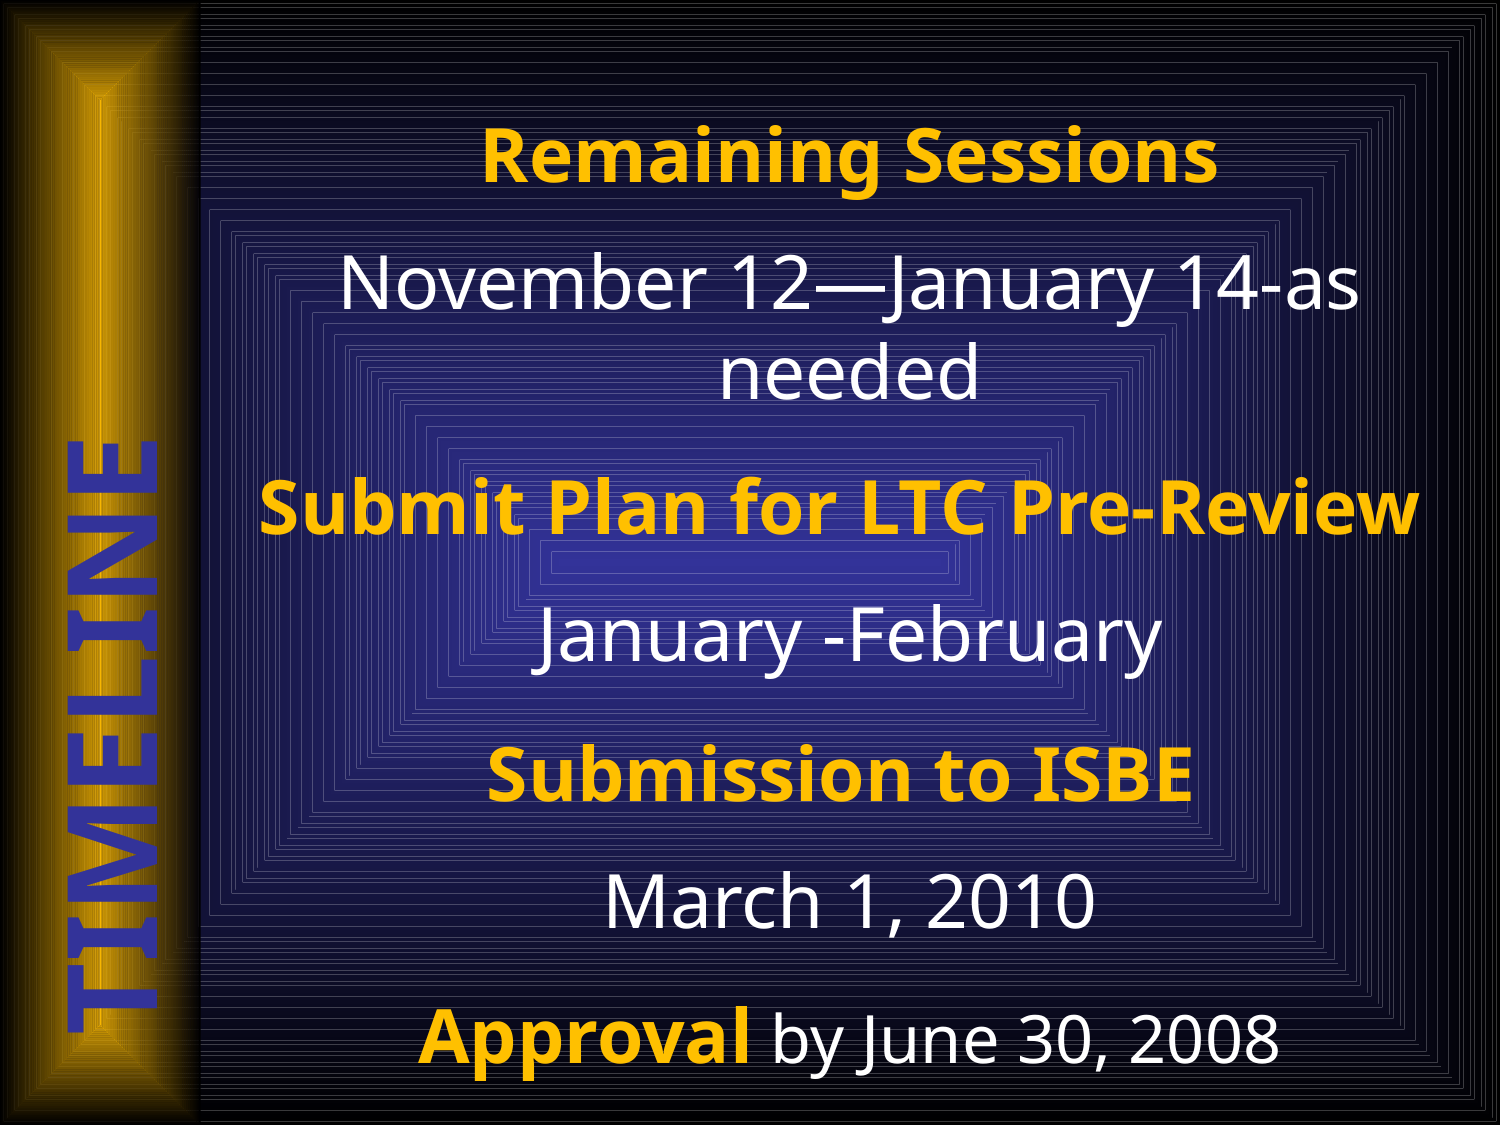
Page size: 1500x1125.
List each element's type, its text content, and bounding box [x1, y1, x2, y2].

text_box Remaining Sessions November 12—January 14-as needed Submit Plan for LTC Pre-Review January -February Submission to ISBE March 1, 2010 Approval by June 30, 2008 [200, 99, 1500, 1086]
text_box TIMELINE [24, 0, 190, 1051]
